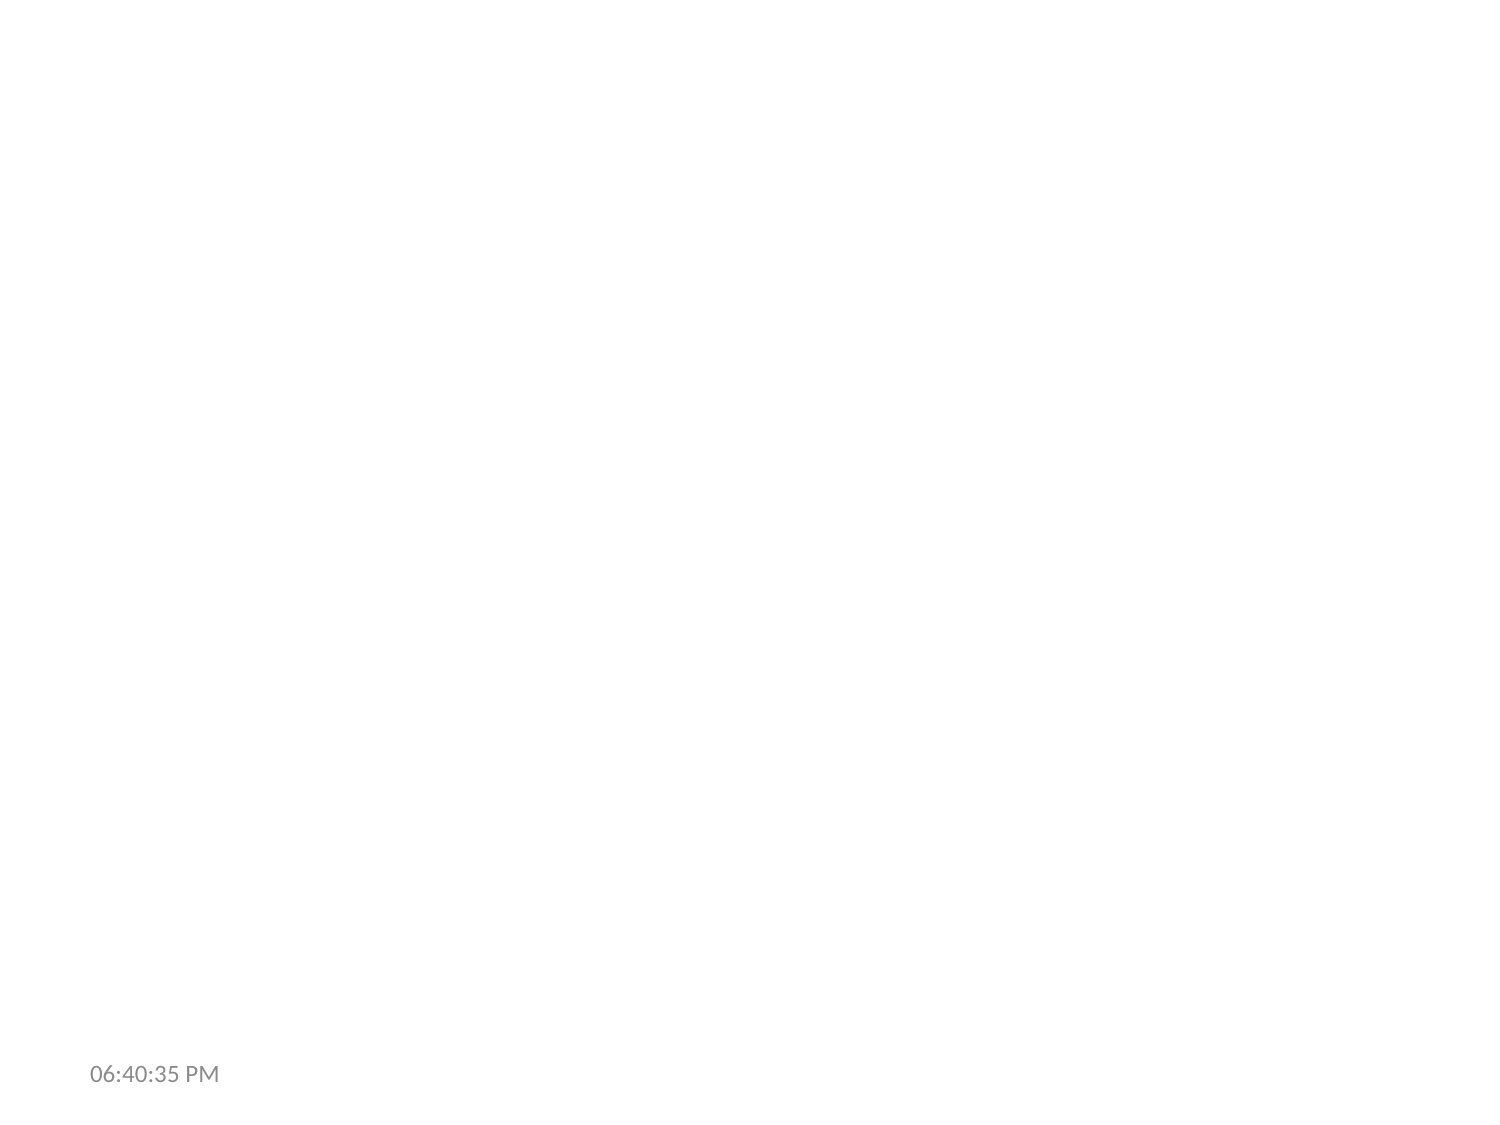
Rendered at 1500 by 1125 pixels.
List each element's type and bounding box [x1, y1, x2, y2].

slide_number [75, 1042, 425, 1103]
